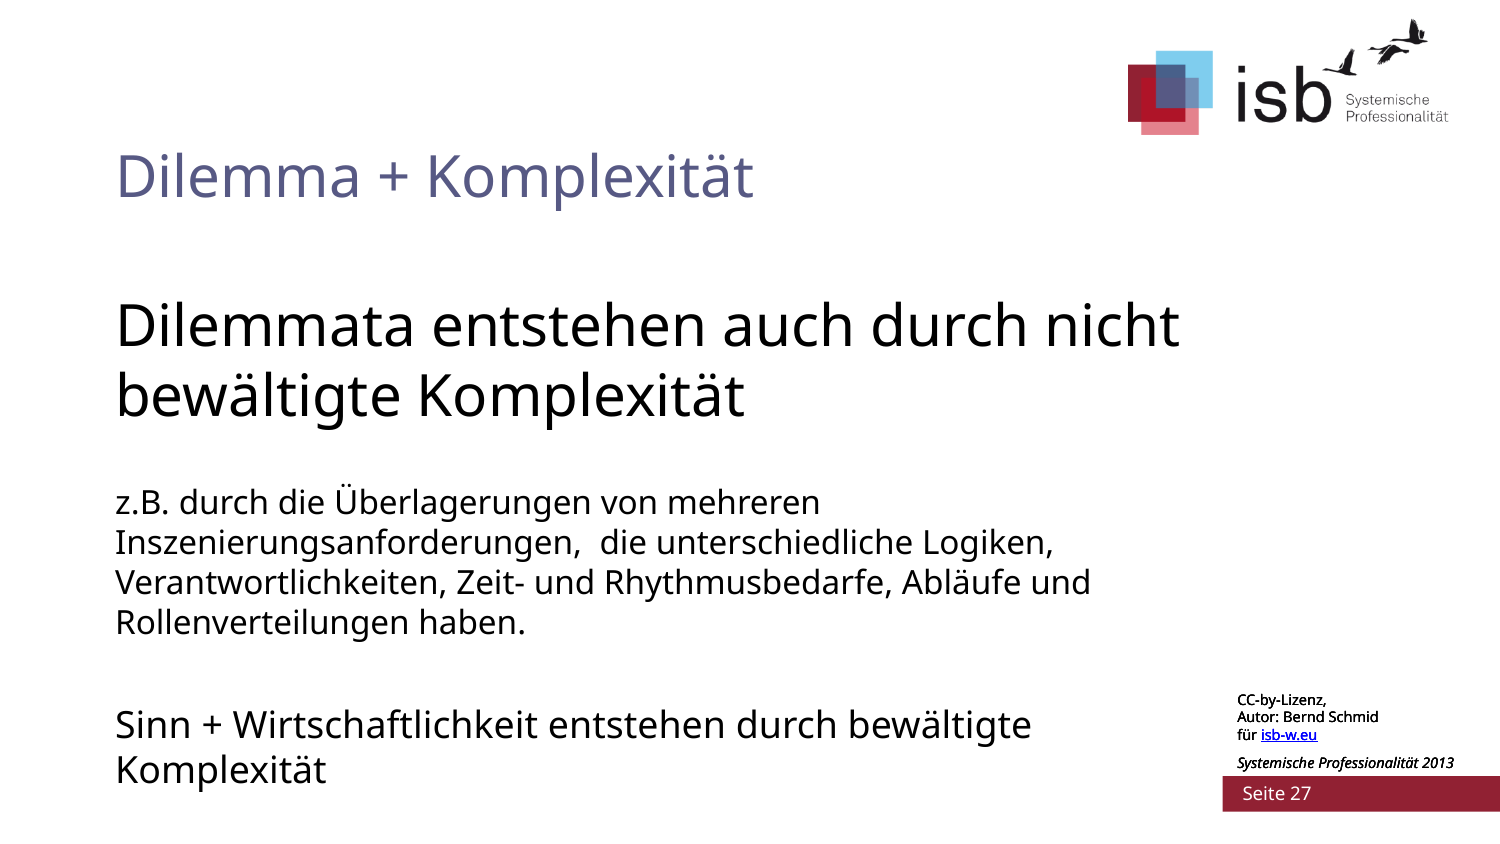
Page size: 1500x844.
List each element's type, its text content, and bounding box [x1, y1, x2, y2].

title Dilemma + Komplexität [100, 67, 1223, 185]
list Dilemmata entstehen auch durch nicht bewältigte Komplexität z.B. durch die Überlagerungen von mehreren Inszenierungsanforderungen, die unterschiedliche Logiken, Verantwortlichkeiten, Zeit- und Rhythmusbedarfe, Abläufe und Rollenverteilungen haben. Sinn + Wirtschaftlichkeit entstehen durch bewältigte Komplexität [100, 185, 1223, 812]
text_box CC-by-Lizenz, Autor: Bernd Schmid für isb-w.eu Systemische Professionalität 2013 [1222, 543, 1500, 844]
picture [1128, 14, 1461, 139]
